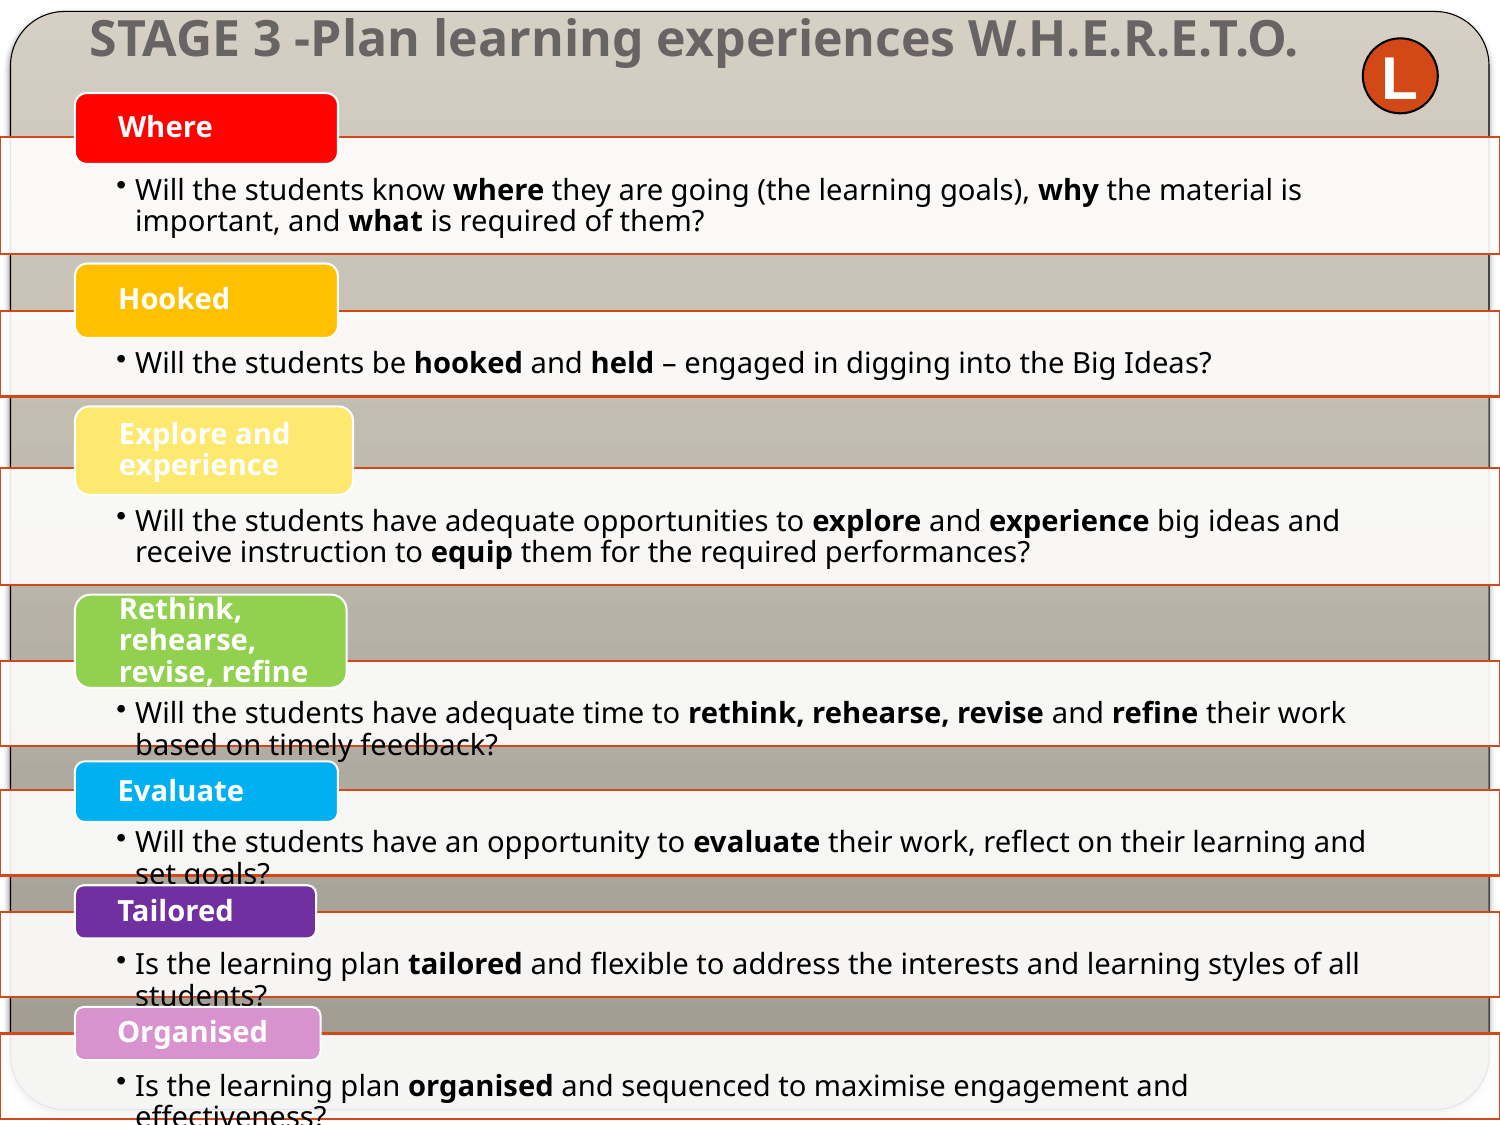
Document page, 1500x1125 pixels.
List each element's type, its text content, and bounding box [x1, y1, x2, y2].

text_box L [1362, 38, 1438, 85]
title STAGE 3 -Plan learning experiences W.H.E.R.E.T.O. [75, 0, 1425, 81]
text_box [0, 86, 1500, 1125]
